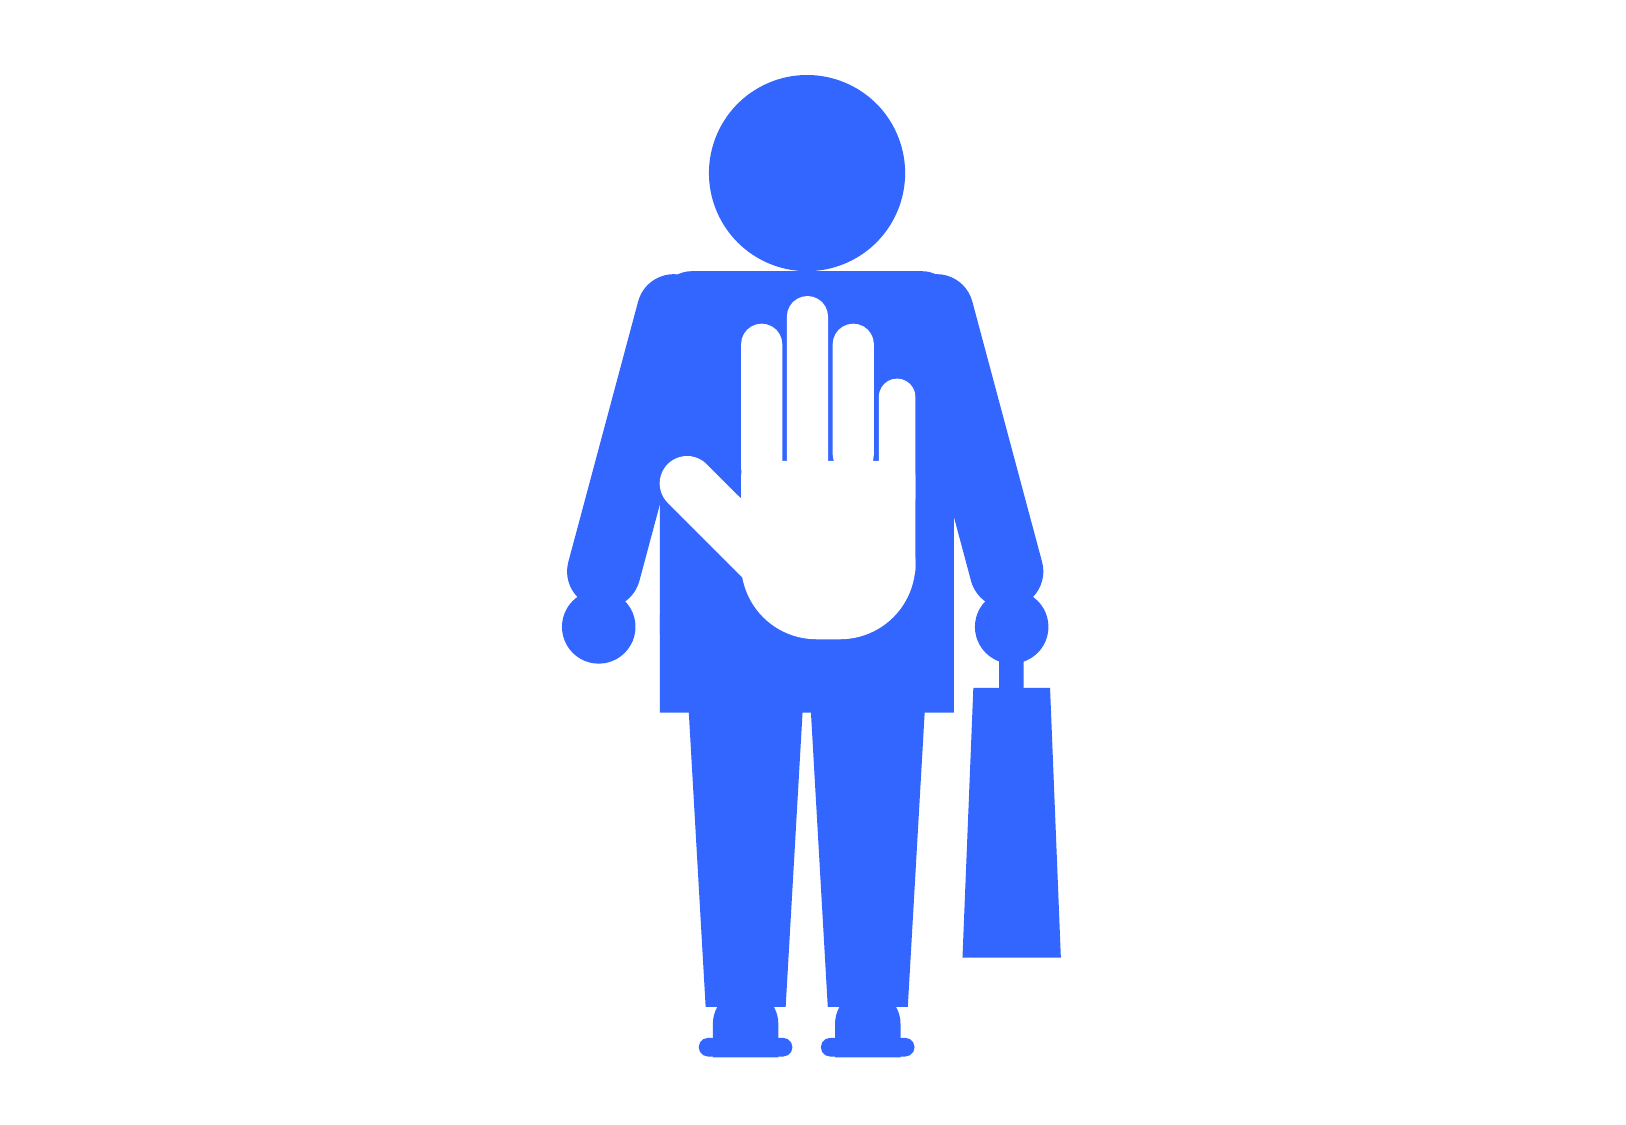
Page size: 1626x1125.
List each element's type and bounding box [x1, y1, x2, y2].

text_box [561, 74, 1062, 1057]
